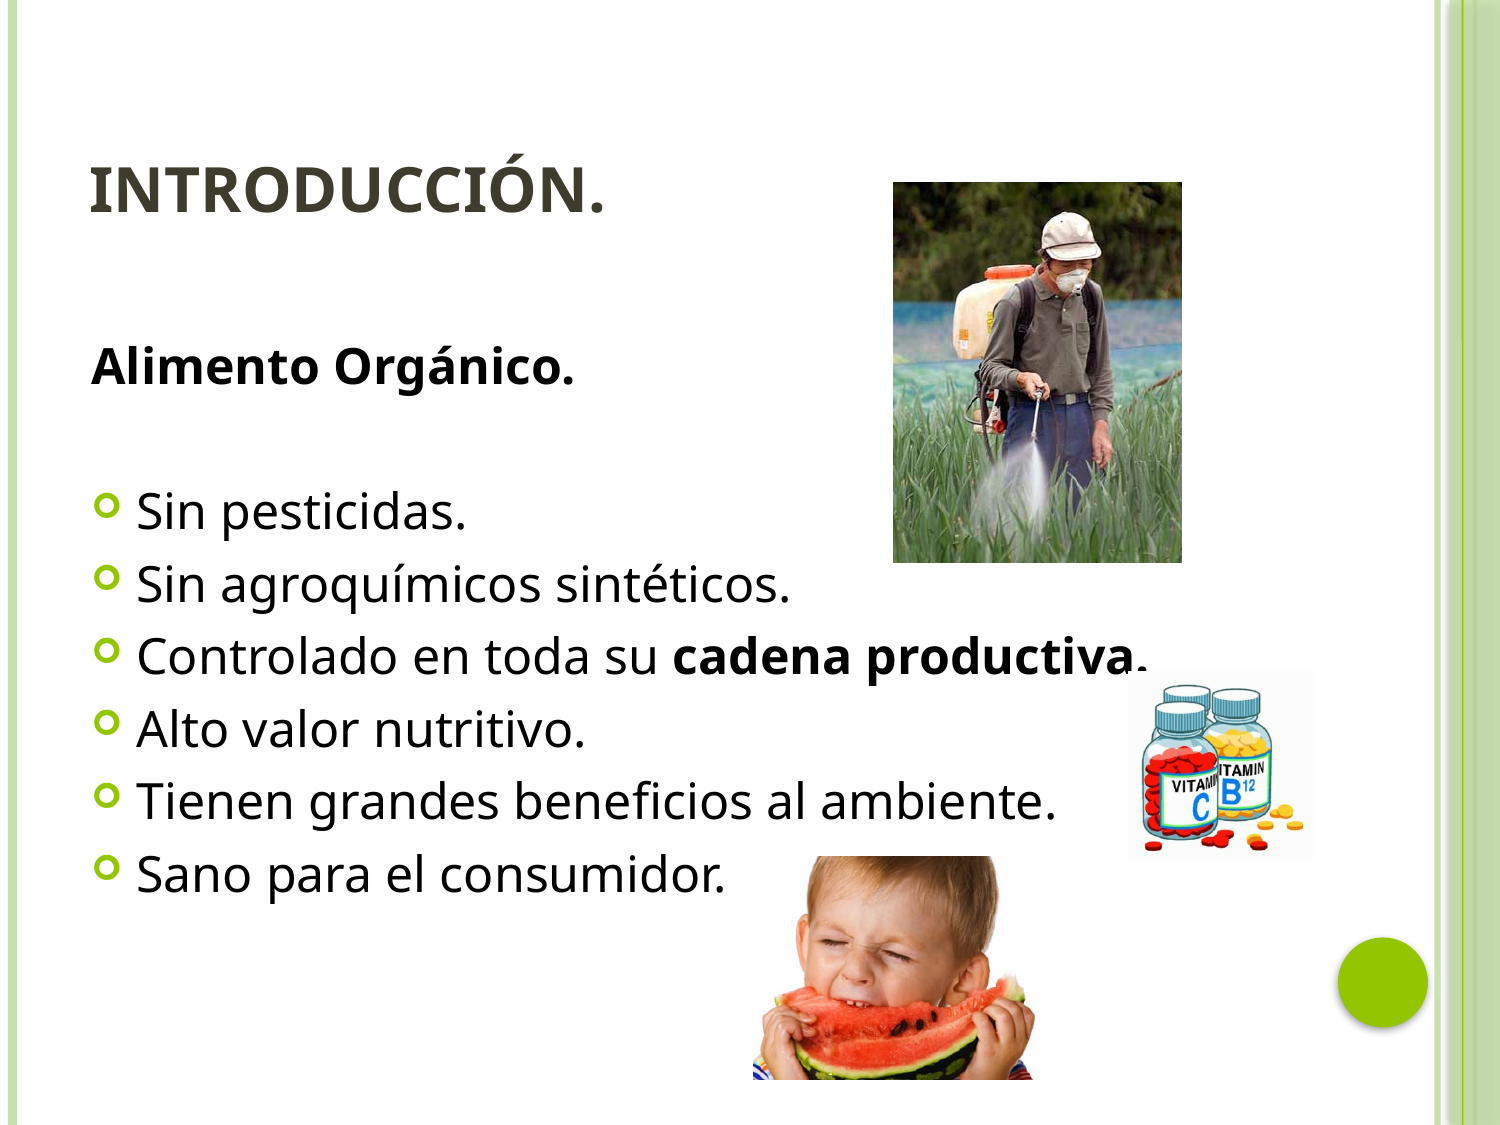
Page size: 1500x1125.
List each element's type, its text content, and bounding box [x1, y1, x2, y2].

picture [1127, 670, 1313, 861]
picture [893, 182, 1183, 564]
picture [753, 856, 1039, 1080]
list Alimento Orgánico. Sin pesticidas. Sin agroquímicos sintéticos. Controlado en toda su cadena productiva. Alto valor nutritivo. Tienen grandes beneficios al ambiente. Sano para el consumidor. [76, 254, 1415, 1059]
title INTRODUCCIÓN. [75, 45, 1300, 233]
